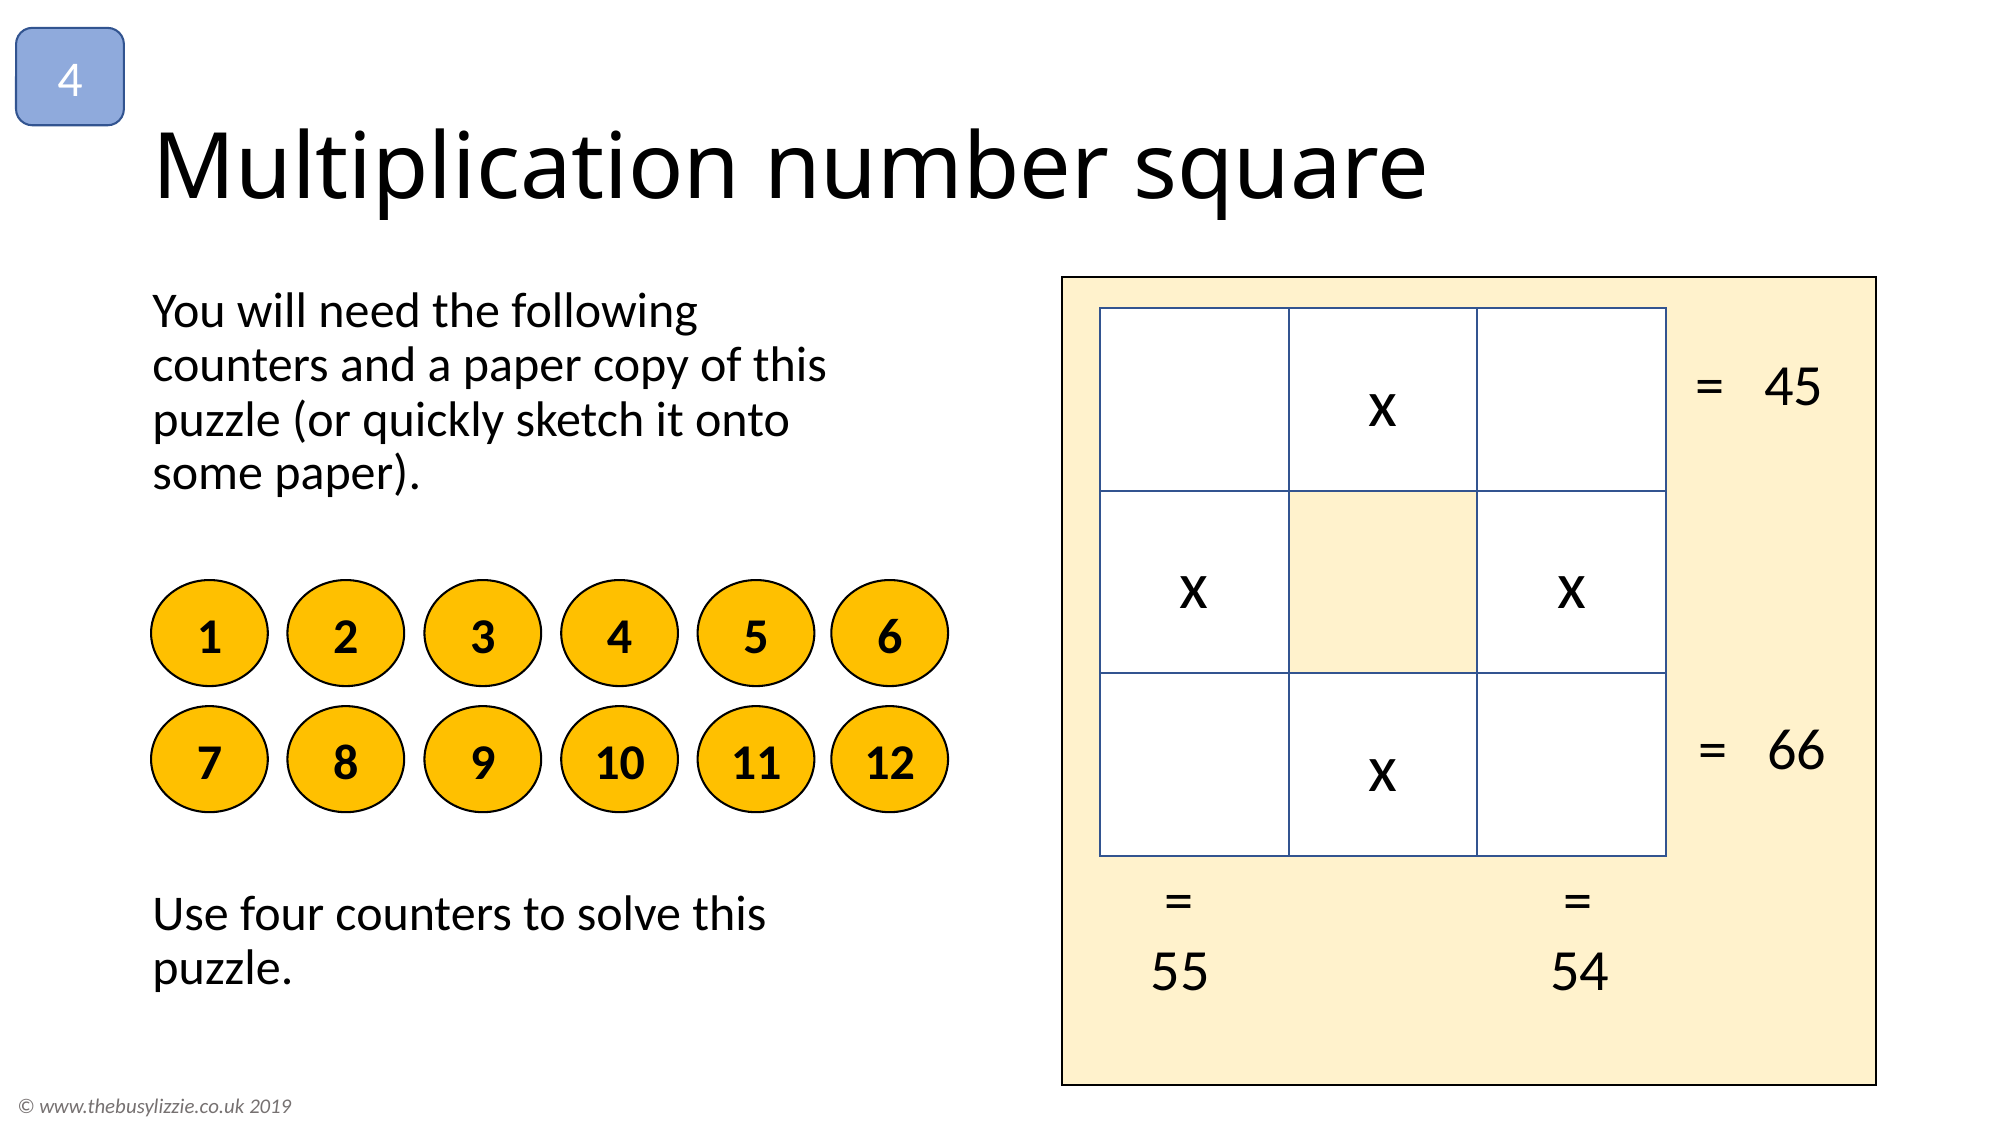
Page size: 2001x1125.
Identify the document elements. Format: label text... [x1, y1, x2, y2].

text_box 1 [150, 579, 269, 688]
text_box 6 [830, 579, 950, 688]
text_box 4 [14, 26, 125, 127]
title Multiplication number square [137, 59, 1863, 278]
text_box 10 [560, 705, 679, 814]
text_box 4 [560, 579, 679, 688]
text_box 8 [286, 705, 406, 814]
text_box 5 [696, 579, 816, 688]
text_box 9 [423, 705, 543, 814]
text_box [1061, 277, 1926, 1086]
text_box 11 [696, 705, 816, 814]
text_box 12 [830, 705, 950, 814]
text_box 7 [150, 705, 269, 814]
text_box 3 [423, 579, 543, 688]
text_box 2 [286, 579, 406, 688]
text_box © www.thebusylizzie.co.uk 2019 [2, 1085, 311, 1125]
list You will need the following counters and a paper copy of this puzzle (or quickly sketch it onto some paper). Use four counters to solve this puzzle. [137, 277, 891, 1066]
